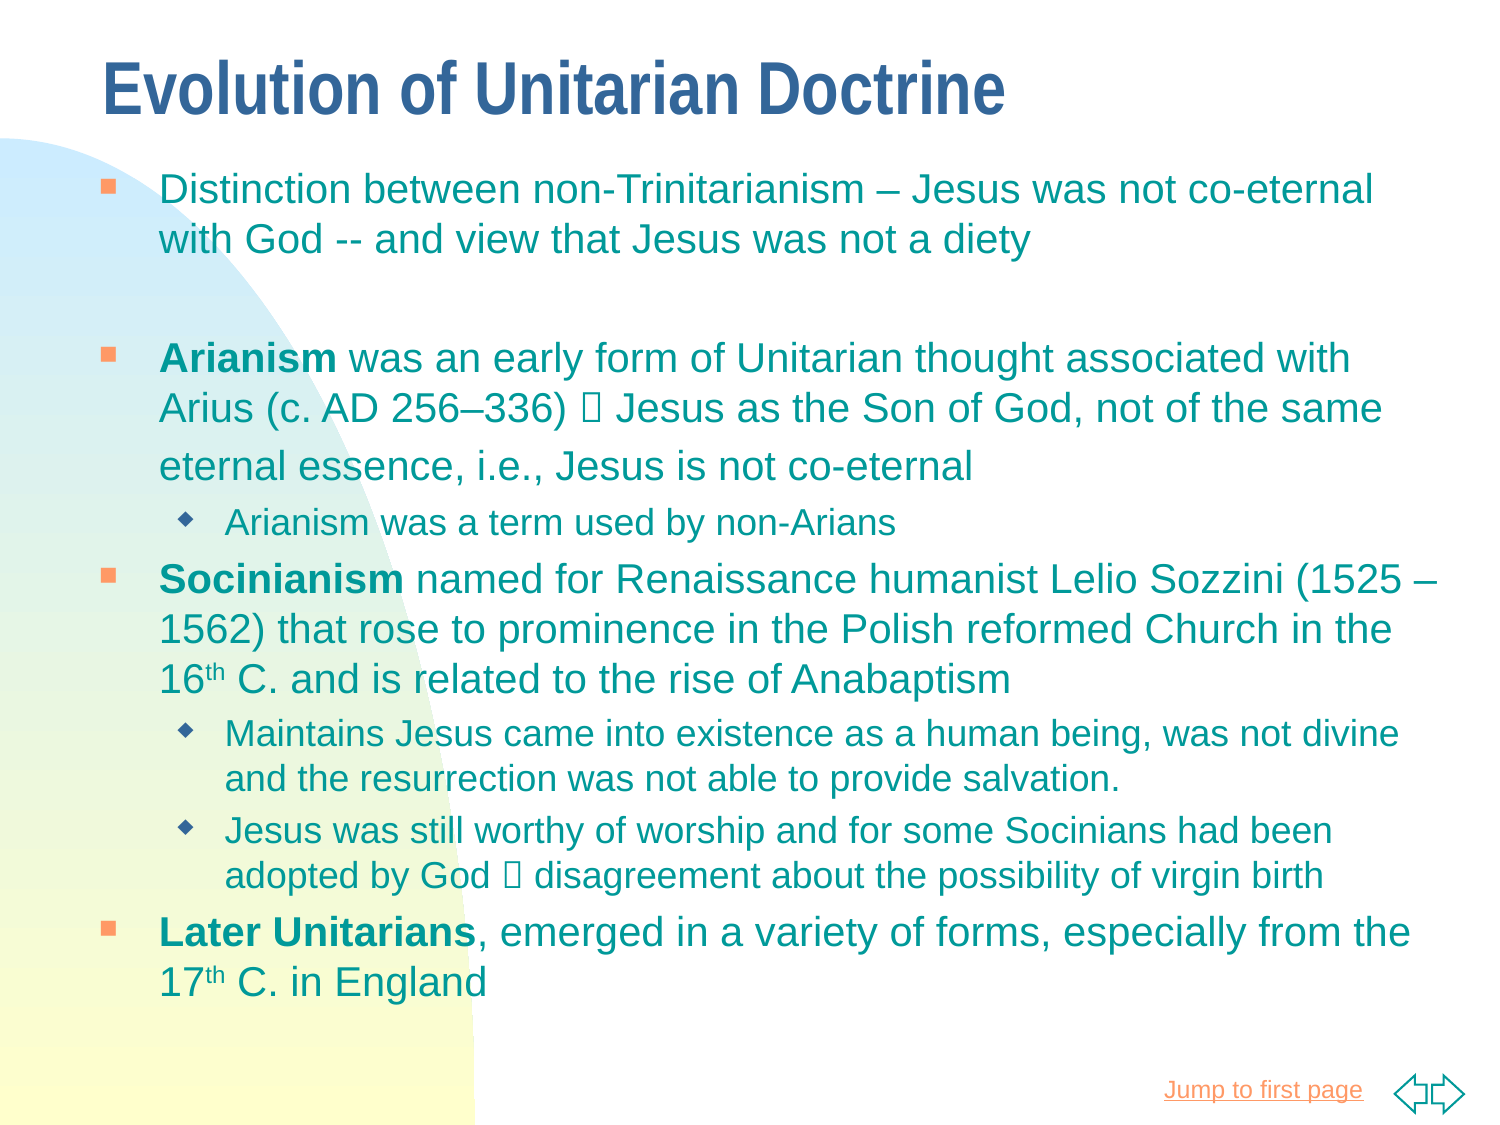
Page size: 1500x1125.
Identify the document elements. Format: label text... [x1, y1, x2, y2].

title Evolution of Unitarian Doctrine [87, 38, 1463, 152]
list Distinction between non-Trinitarianism – Jesus was not co-eternal with God -- and view that Jesus was not a diety Arianism was an early form of Unitarian thought associated with Arius (c. AD 256–336)  Jesus as the Son of God, not of the same eternal essence, i.e., Jesus is not co-eternal Arianism was a term used by non-Arians Socinianism named for Renaissance humanist Lelio Sozzini (1525 –1562) that rose to prominence in the Polish reformed Church in the 16th C. and is related to the rise of Anabaptism Maintains Jesus came into existence as a human being, was not divine and the resurrection was not able to provide salvation. Jesus was still worthy of worship and for some Socinians had been adopted by God  disagreement about the possibility of virgin birth Later Unitarians, emerged in a variety of forms, especially from the 17th C. in England [87, 154, 1463, 1018]
